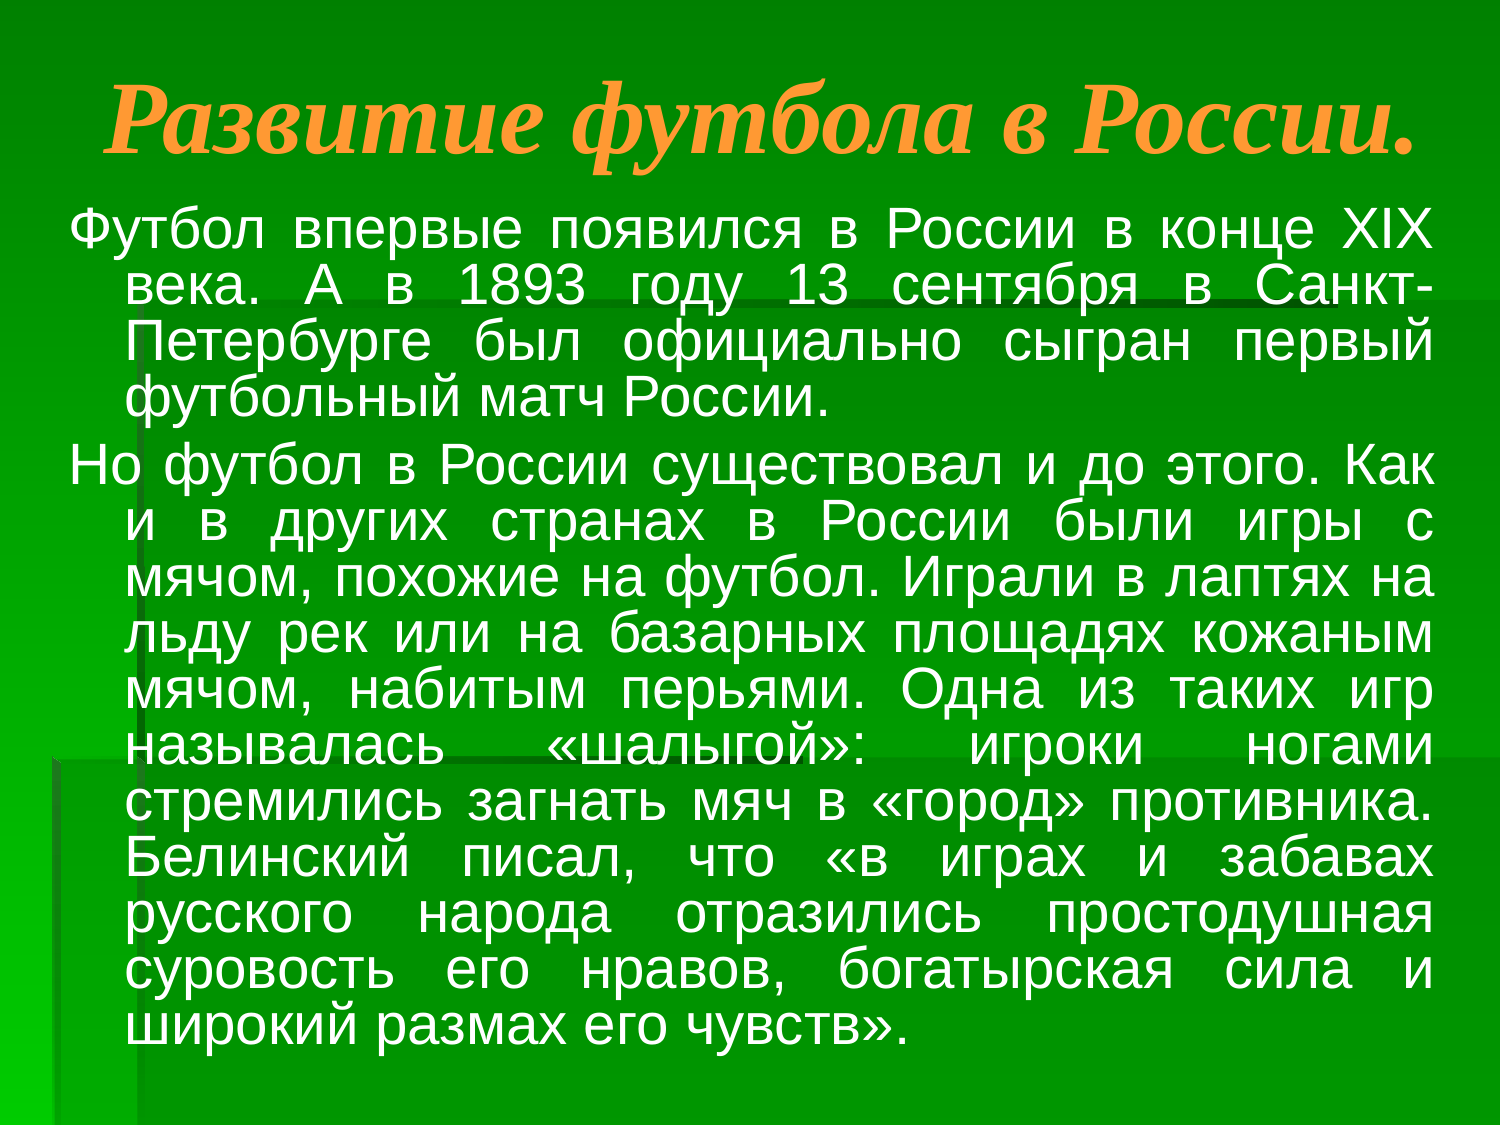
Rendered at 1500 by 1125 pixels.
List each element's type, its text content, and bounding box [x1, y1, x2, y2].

title Развитие футбола в России. [74, 39, 1451, 185]
list Футбол впервые появился в России в конце XIX века. А в 1893 году 13 сентября в Санкт-Петербурге был официально сыгран первый футбольный матч России. Но футбол в России существовал и до этого. Как и в других странах в России были игры с мячом, похожие на футбол. Играли в лаптях на льду рек или на базарных площадях кожаным мячом, набитым перьями. Одна из таких игр называлась «шалыгой»: игроки ногами стремились загнать мяч в «город» противника. Белинский писал, что «в играх и забавах русского народа отразились простодушная суровость его нравов, богатырская сила и широкий размах его чувств». [52, 196, 1452, 1095]
